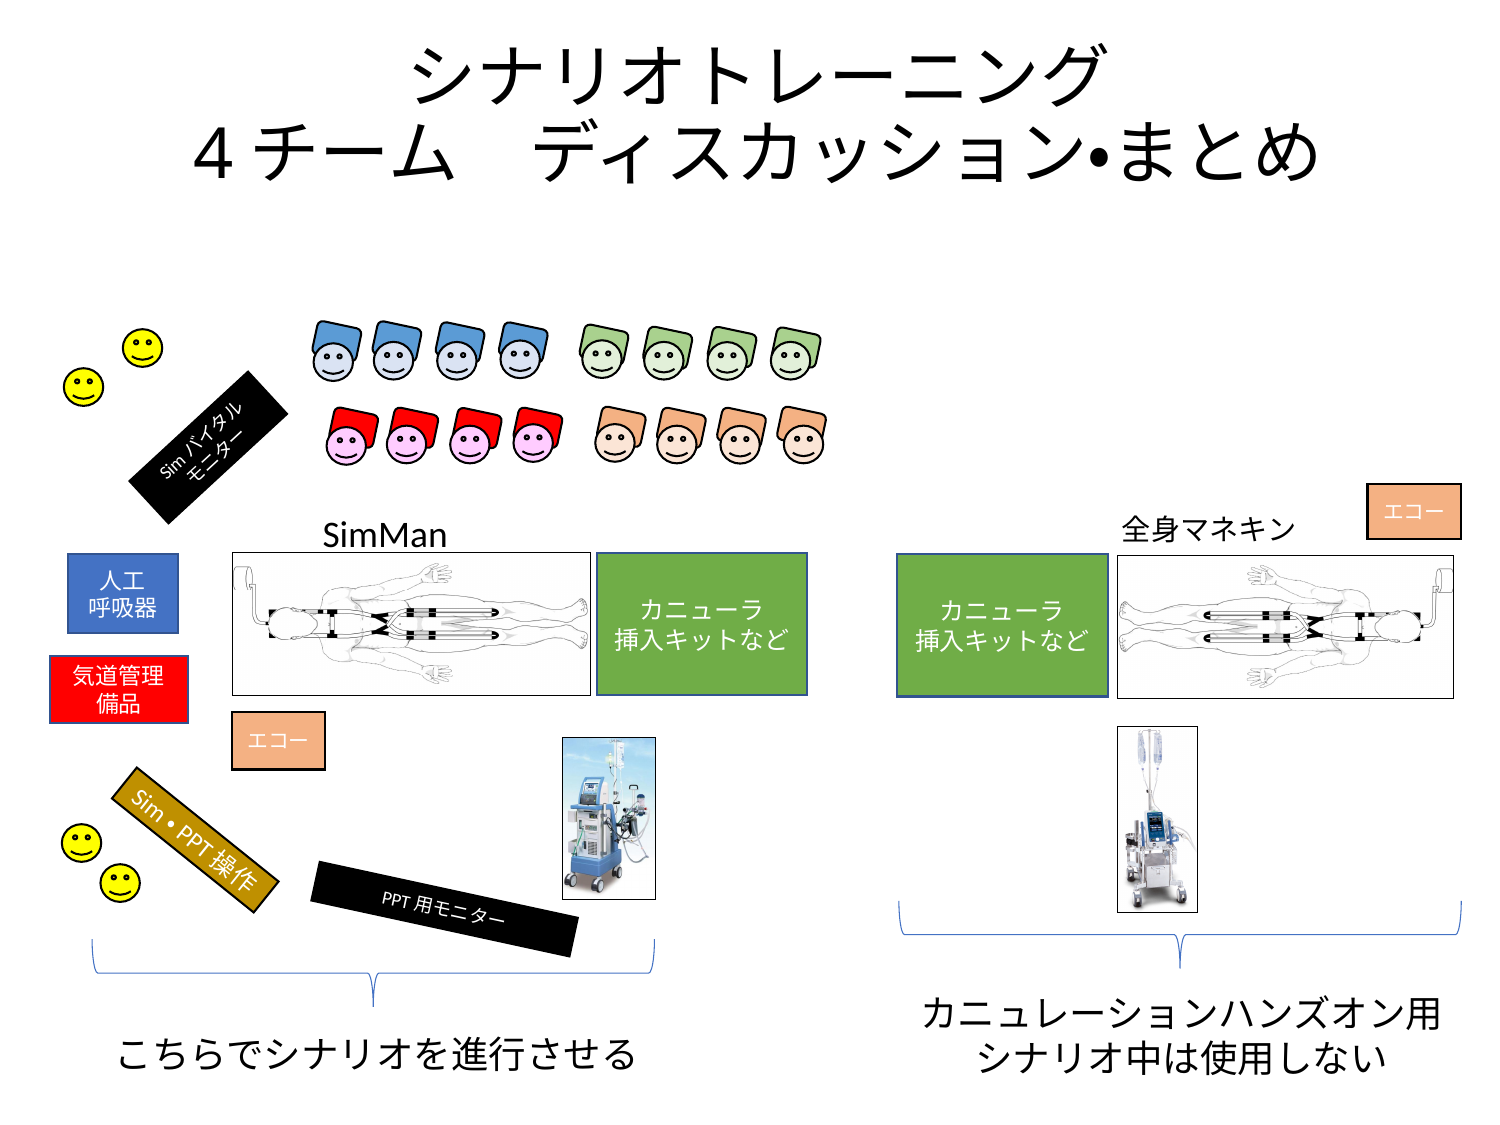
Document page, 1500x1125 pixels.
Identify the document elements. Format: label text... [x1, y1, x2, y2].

text_box [512, 406, 564, 449]
text_box [656, 406, 707, 449]
text_box [121, 328, 164, 368]
text_box [371, 320, 423, 362]
text_box [388, 406, 440, 449]
text_box [656, 424, 698, 465]
text_box 気道管理備品 [49, 655, 189, 724]
text_box [325, 426, 368, 466]
text_box [311, 320, 363, 362]
picture [1116, 555, 1454, 699]
text_box [594, 423, 636, 463]
text_box [716, 406, 767, 447]
text_box [771, 326, 822, 369]
text_box [312, 342, 355, 383]
text_box [60, 823, 103, 863]
text_box [643, 340, 685, 381]
picture [232, 552, 590, 696]
text_box [99, 863, 141, 903]
text_box [512, 423, 554, 463]
text_box [499, 339, 541, 380]
text_box [719, 424, 761, 465]
text_box [578, 323, 630, 364]
text_box [449, 424, 491, 465]
text_box こちらでシナリオを進行させる [100, 1023, 654, 1084]
text_box [62, 367, 105, 407]
text_box [434, 321, 486, 363]
text_box [328, 406, 379, 449]
text_box [91, 939, 655, 1007]
text_box PPT用モニター [310, 860, 580, 939]
text_box [706, 341, 748, 381]
text_box [706, 326, 758, 368]
text_box カニューラ 挿入キットなど [896, 553, 1109, 698]
text_box 人工 呼吸器 [67, 553, 179, 634]
text_box [385, 424, 428, 465]
text_box エコー [231, 711, 326, 771]
text_box 全身マネキン [1107, 503, 1312, 554]
text_box [372, 340, 415, 381]
text_box [581, 339, 623, 379]
text_box Sim・PPT操作 [110, 766, 281, 914]
text_box Simバイタル モニター [128, 370, 289, 525]
text_box [436, 340, 478, 381]
text_box [782, 424, 825, 465]
text_box [769, 340, 812, 381]
text_box SimMan [307, 503, 463, 552]
text_box [898, 900, 1462, 969]
text_box [642, 325, 694, 370]
text_box [497, 321, 549, 363]
text_box [776, 405, 827, 442]
text_box カニューラ 挿入キットなど [596, 552, 808, 696]
text_box [596, 405, 647, 448]
picture [562, 737, 656, 900]
title シナリオトレーニング 4チーム ディスカッション・まとめ [111, 33, 1406, 203]
text_box エコー [1366, 483, 1462, 540]
picture [1117, 726, 1198, 913]
text_box カニュレーションハンズオン用 シナリオ中は使用しない [905, 982, 1458, 1088]
text_box [451, 407, 503, 450]
